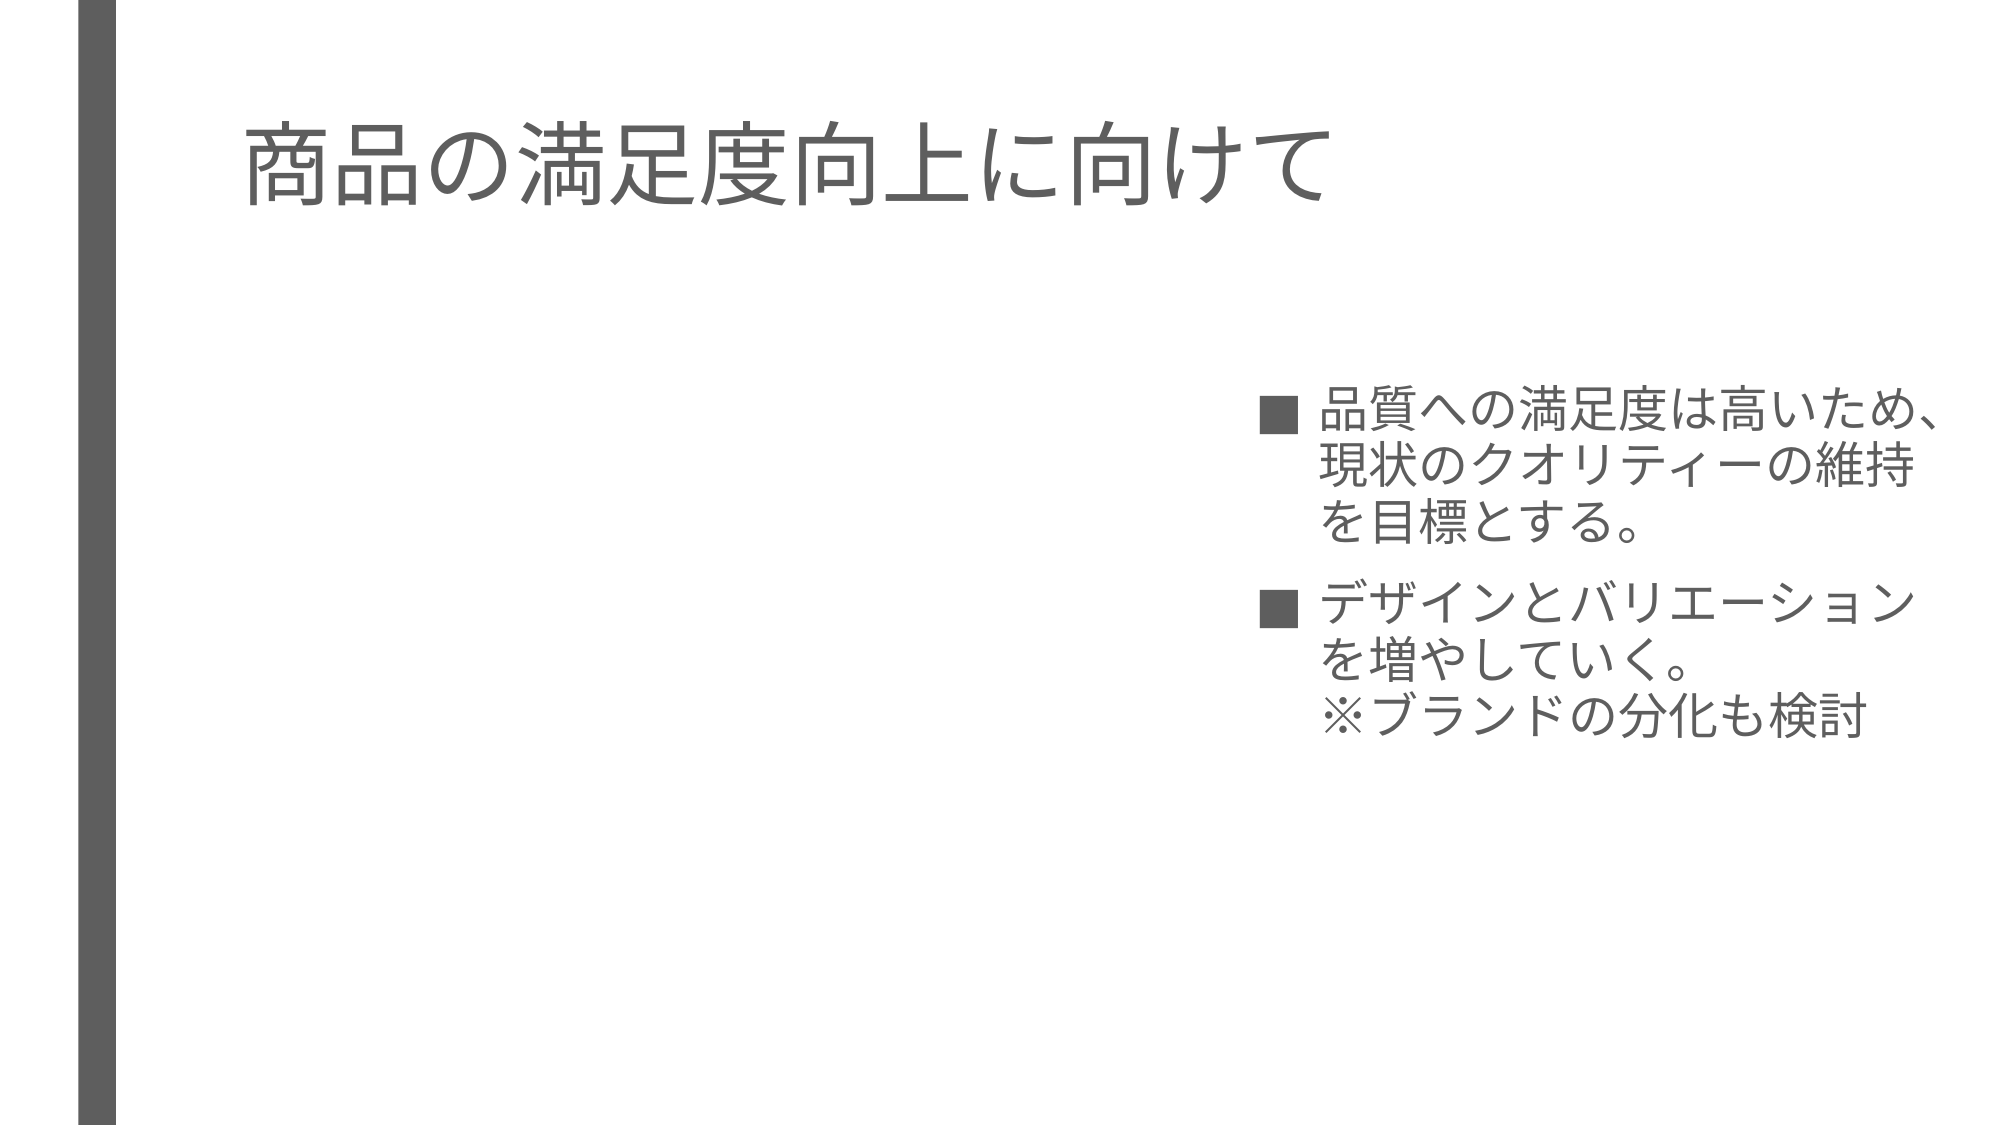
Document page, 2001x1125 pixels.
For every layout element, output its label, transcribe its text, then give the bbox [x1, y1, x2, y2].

list 品質への満足度は高いため、現状のクオリティーの維持を目標とする。 デザインとバリエーションを増やしていく。 ※ブランドの分化も検討 [1240, 375, 1967, 963]
title 商品の満足度向上に向けて [225, 112, 1800, 357]
